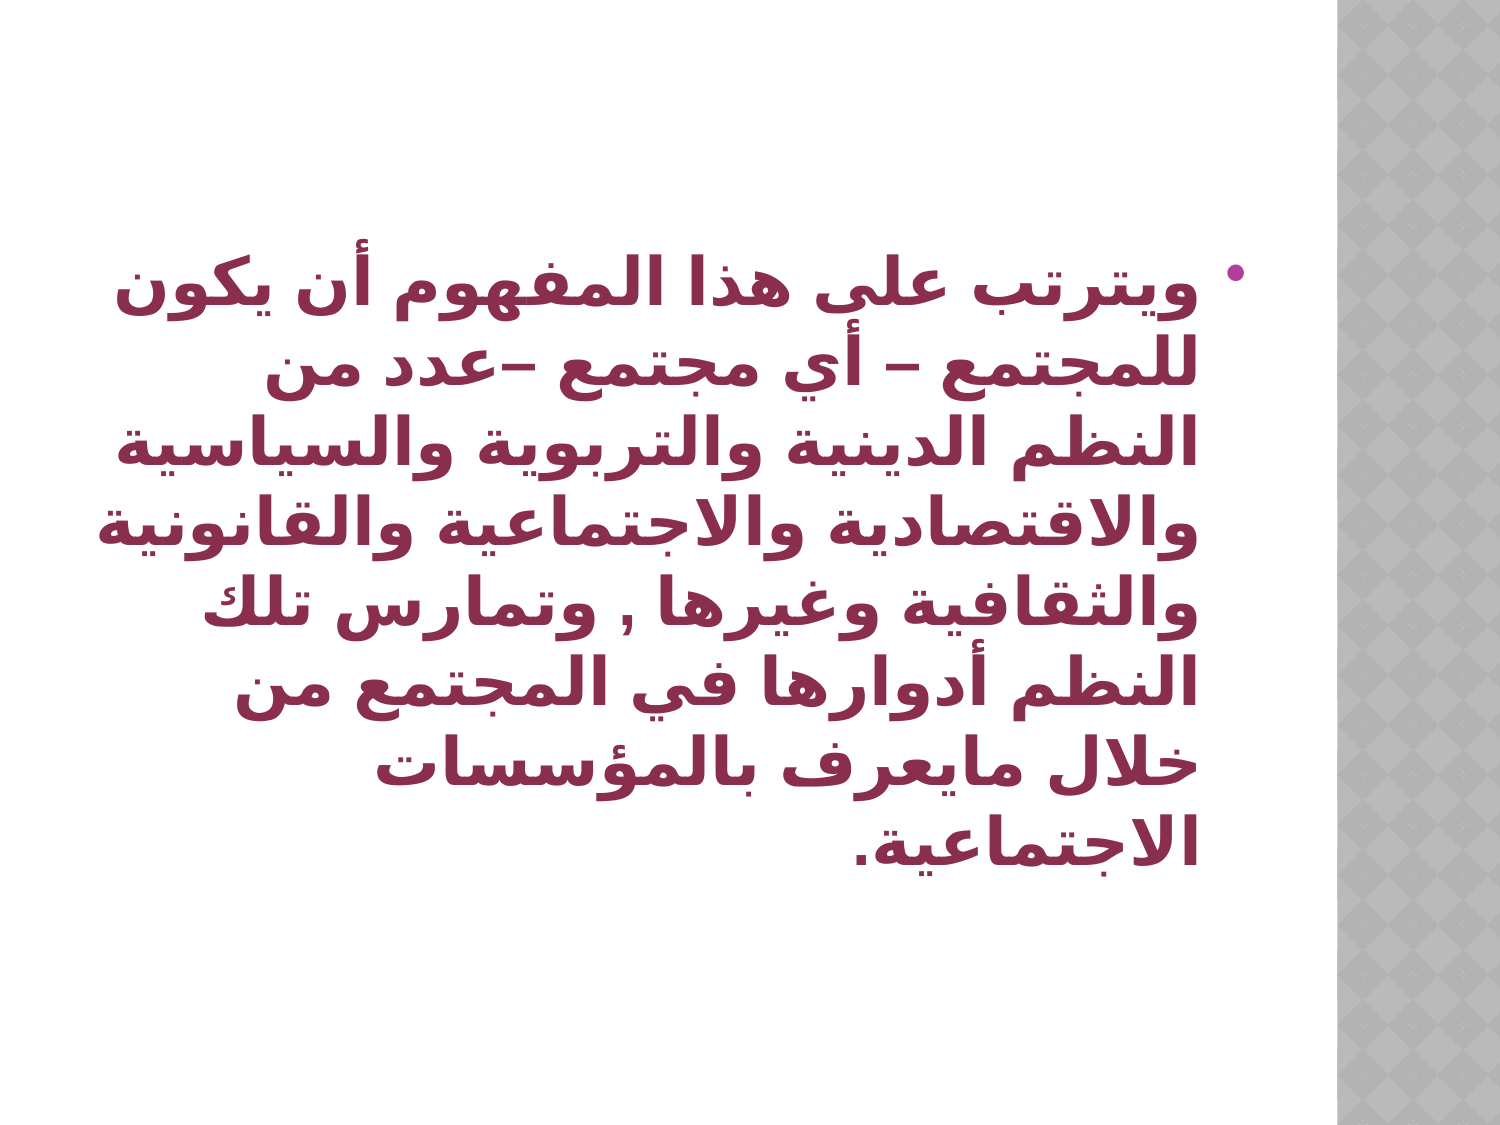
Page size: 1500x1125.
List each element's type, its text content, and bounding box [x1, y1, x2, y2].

list ويترتب على هذا المفهوم أن يكون للمجتمع – أي مجتمع –عدد من النظم الدينية والتربوية والسياسية والاقتصادية والاجتماعية والقانونية والثقافية وغيرها , وتمارس تلك النظم أدوارها في المجتمع من خلال مايعرف بالمؤسسات الاجتماعية. [75, 46, 1263, 1059]
